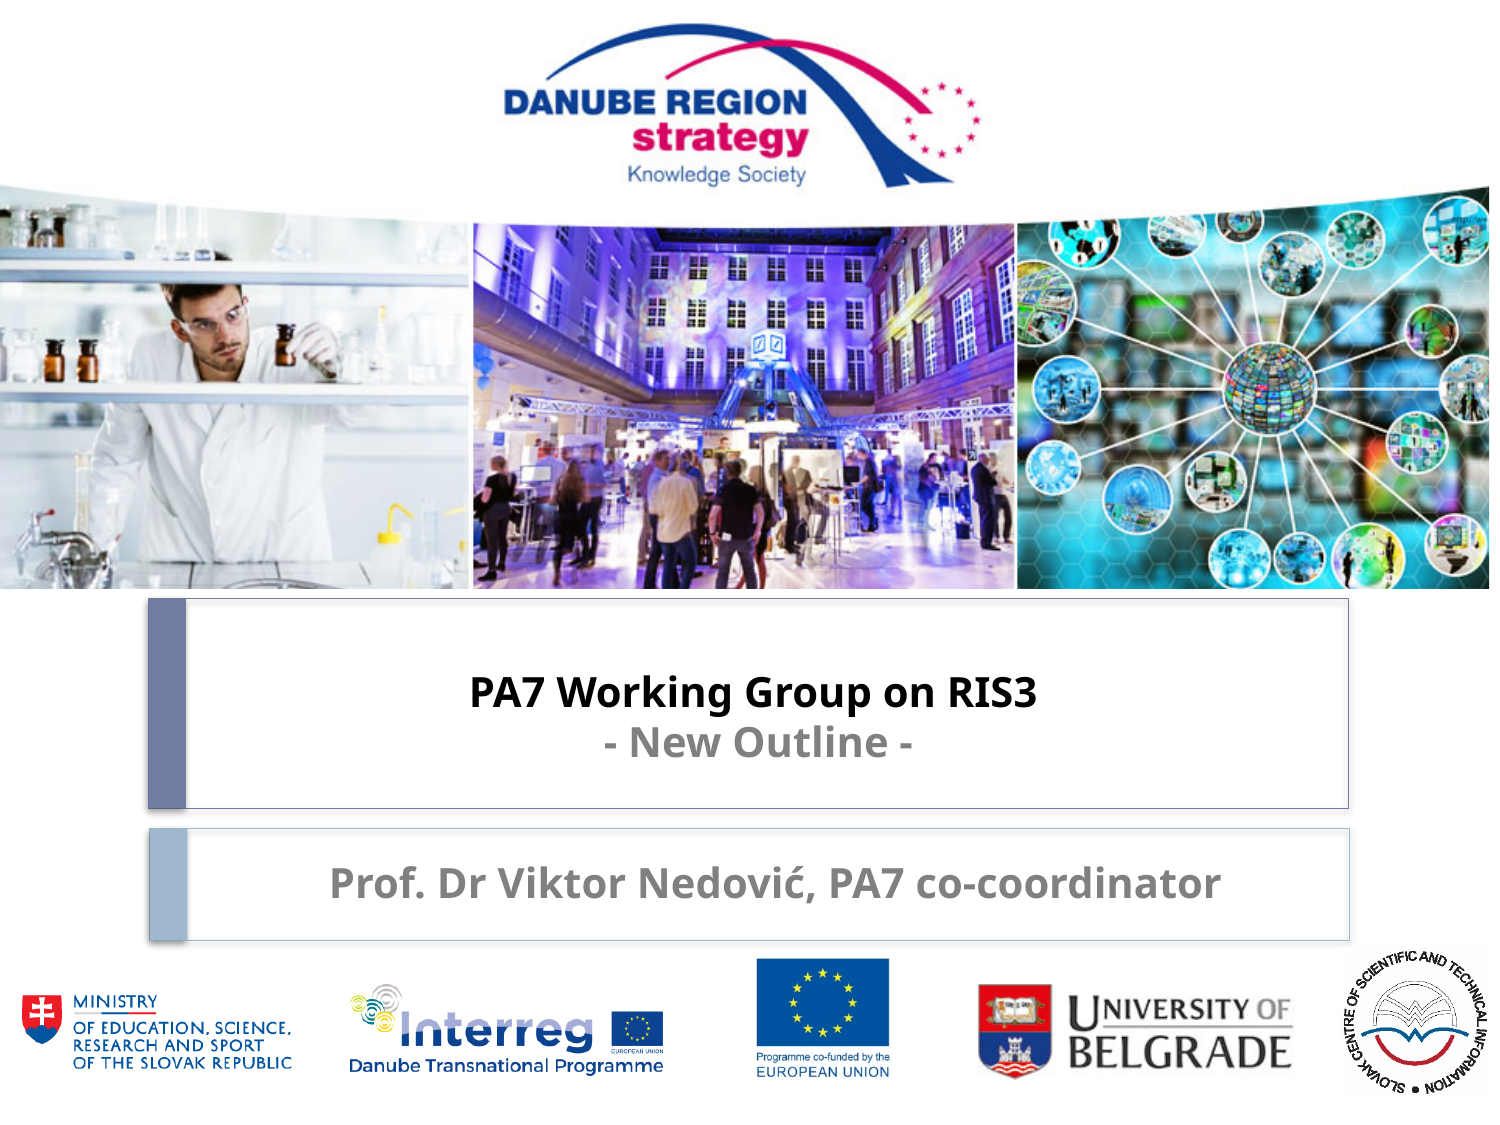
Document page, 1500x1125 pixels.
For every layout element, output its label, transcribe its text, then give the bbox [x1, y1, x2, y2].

picture [348, 981, 666, 1078]
picture [3, 991, 314, 1083]
picture [749, 951, 894, 1083]
text_box PA7 Working Group on RIS3 - New Outline - [191, 633, 1327, 774]
picture [0, 0, 1490, 590]
picture [1340, 947, 1490, 1098]
picture [977, 984, 1294, 1080]
title Prof. Dr Viktor Nedović, PA7 co-coordinator [191, 849, 1361, 917]
